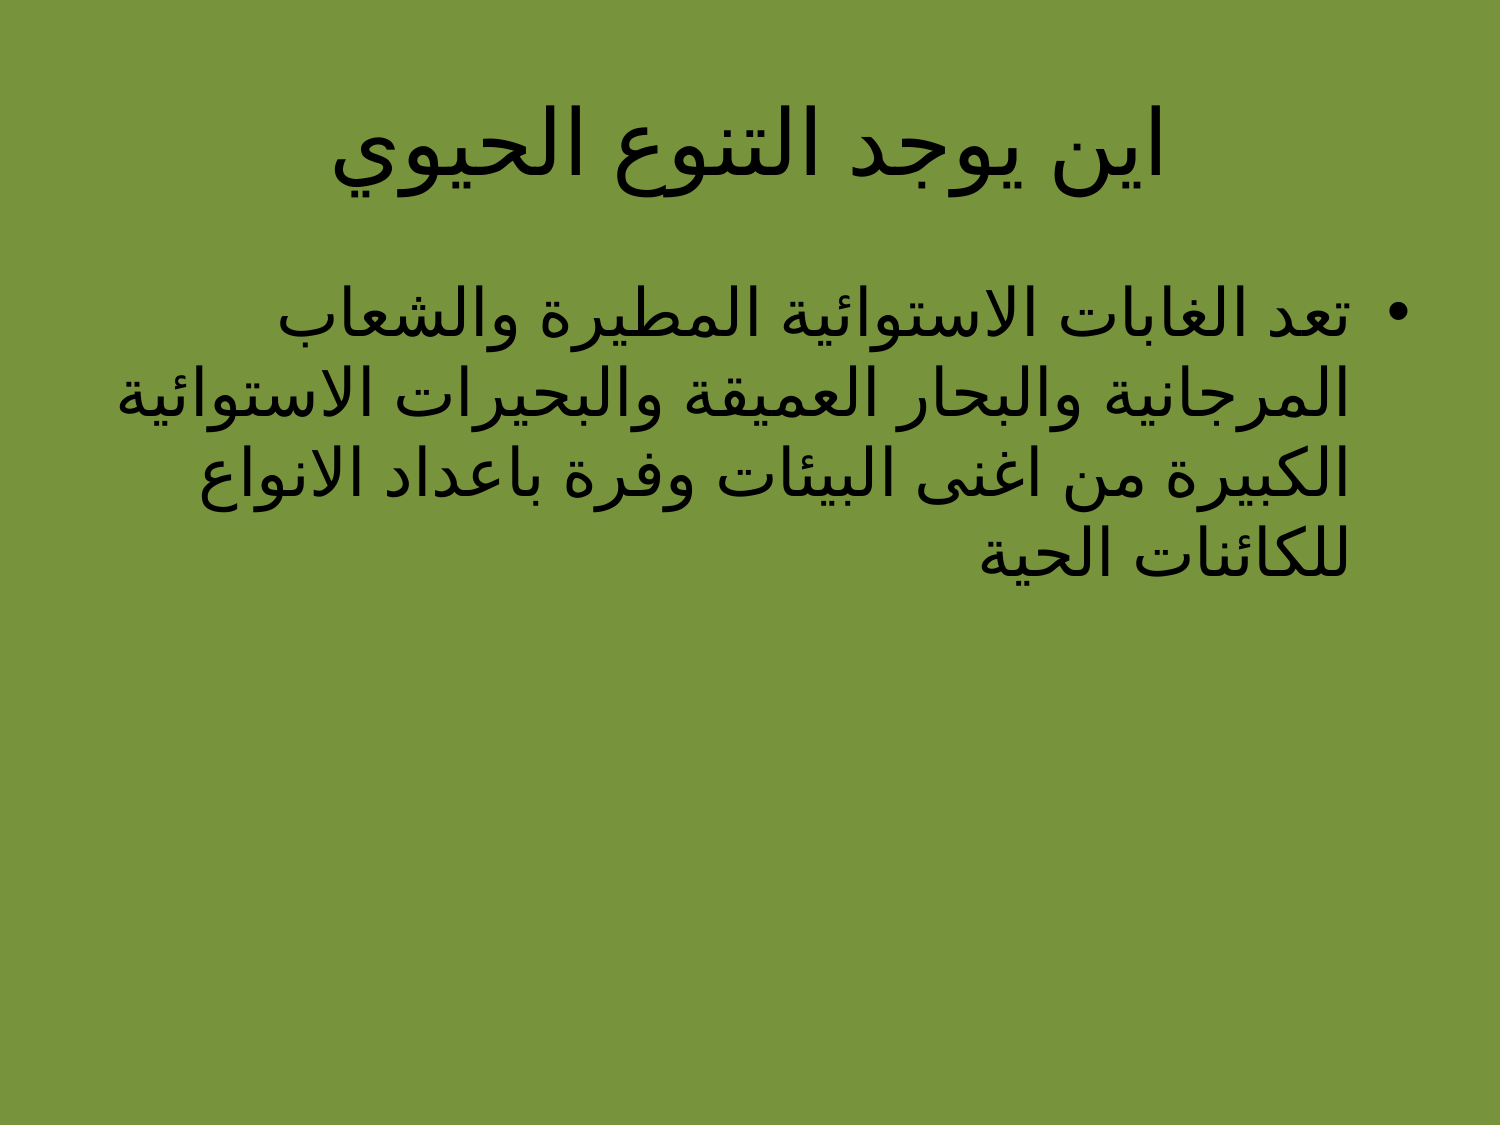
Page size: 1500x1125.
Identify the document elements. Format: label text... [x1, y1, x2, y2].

list تعد الغابات الاستوائية المطيرة والشعاب المرجانية والبحار العميقة والبحيرات الاستوائية الكبيرة من اغنى البيئات وفرة باعداد الانواع للكائنات الحية [75, 262, 1425, 1005]
title اين يوجد التنوع الحيوي [75, 45, 1425, 233]
